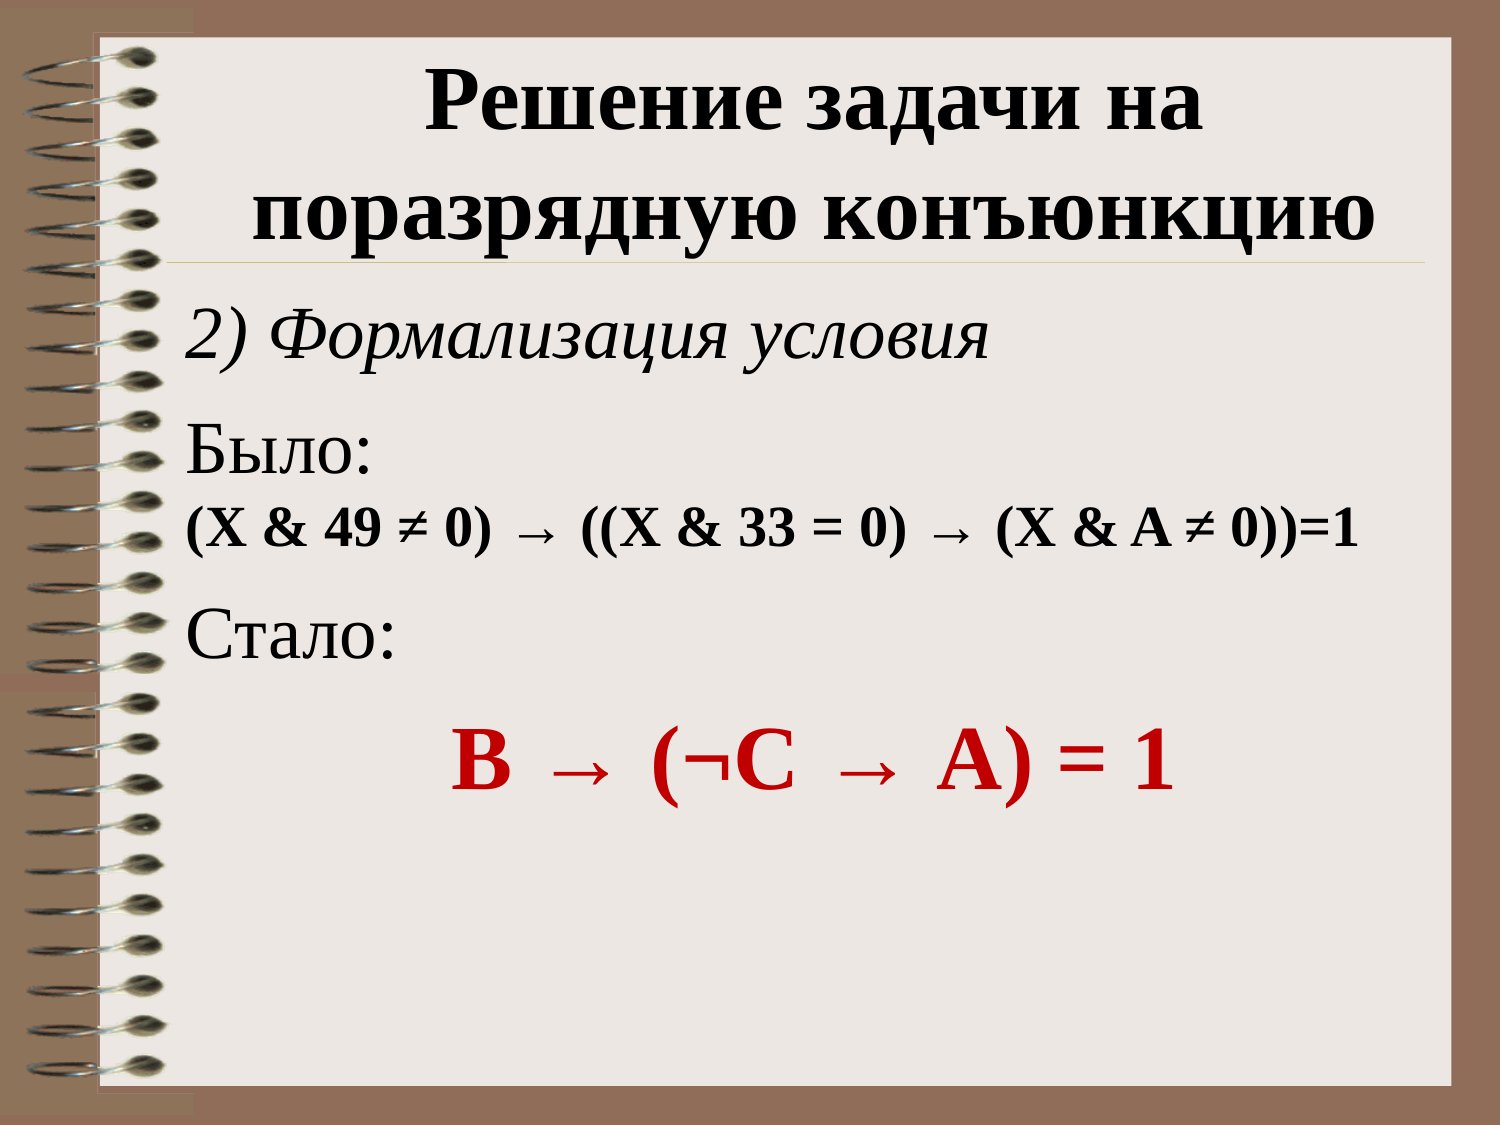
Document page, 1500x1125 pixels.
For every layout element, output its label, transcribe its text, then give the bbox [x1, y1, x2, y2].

text_box 2) Формализация условия Было: (X & 49 ≠ 0) → ((X & 33 = 0) → (X & A ≠ 0))=1 Стало: В → (¬С → А) = 1 [171, 275, 1459, 816]
picture [0, 692, 194, 1115]
text_box Решение задачи на поразрядную конъюнкцию [171, 30, 1459, 266]
picture [0, 8, 194, 674]
